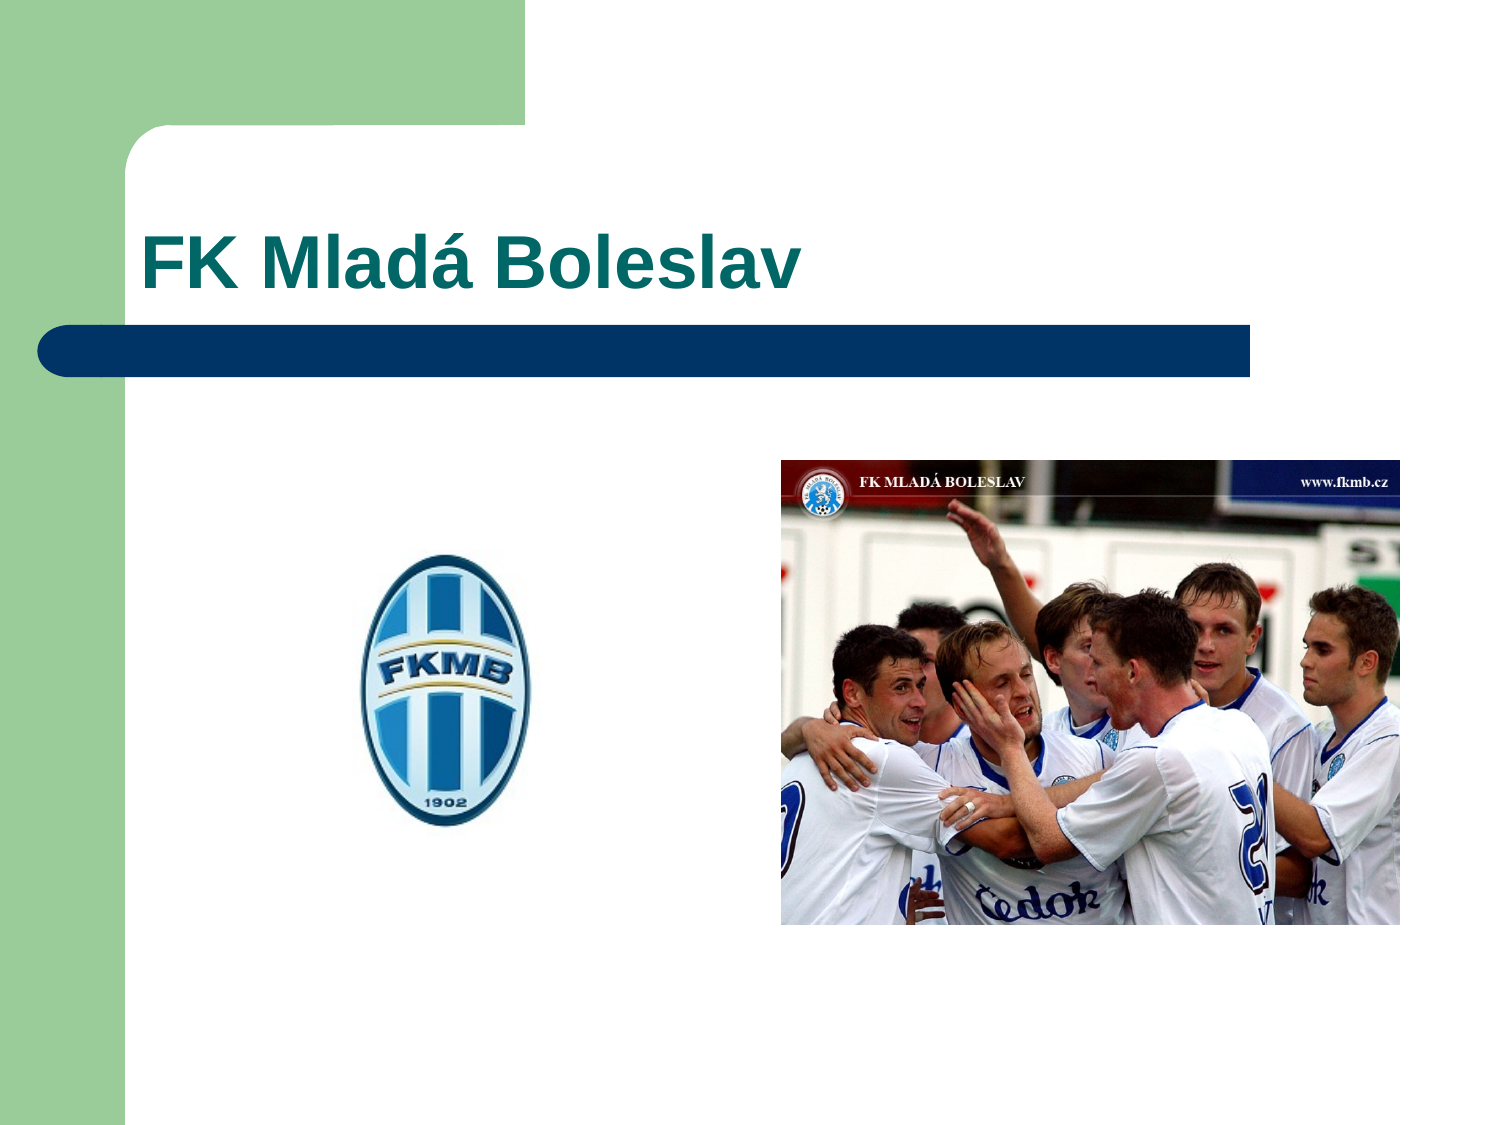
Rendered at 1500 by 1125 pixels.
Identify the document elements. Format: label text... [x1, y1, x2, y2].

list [352, 548, 541, 837]
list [780, 460, 1400, 925]
title FK Mladá Boleslav [125, 125, 1425, 313]
